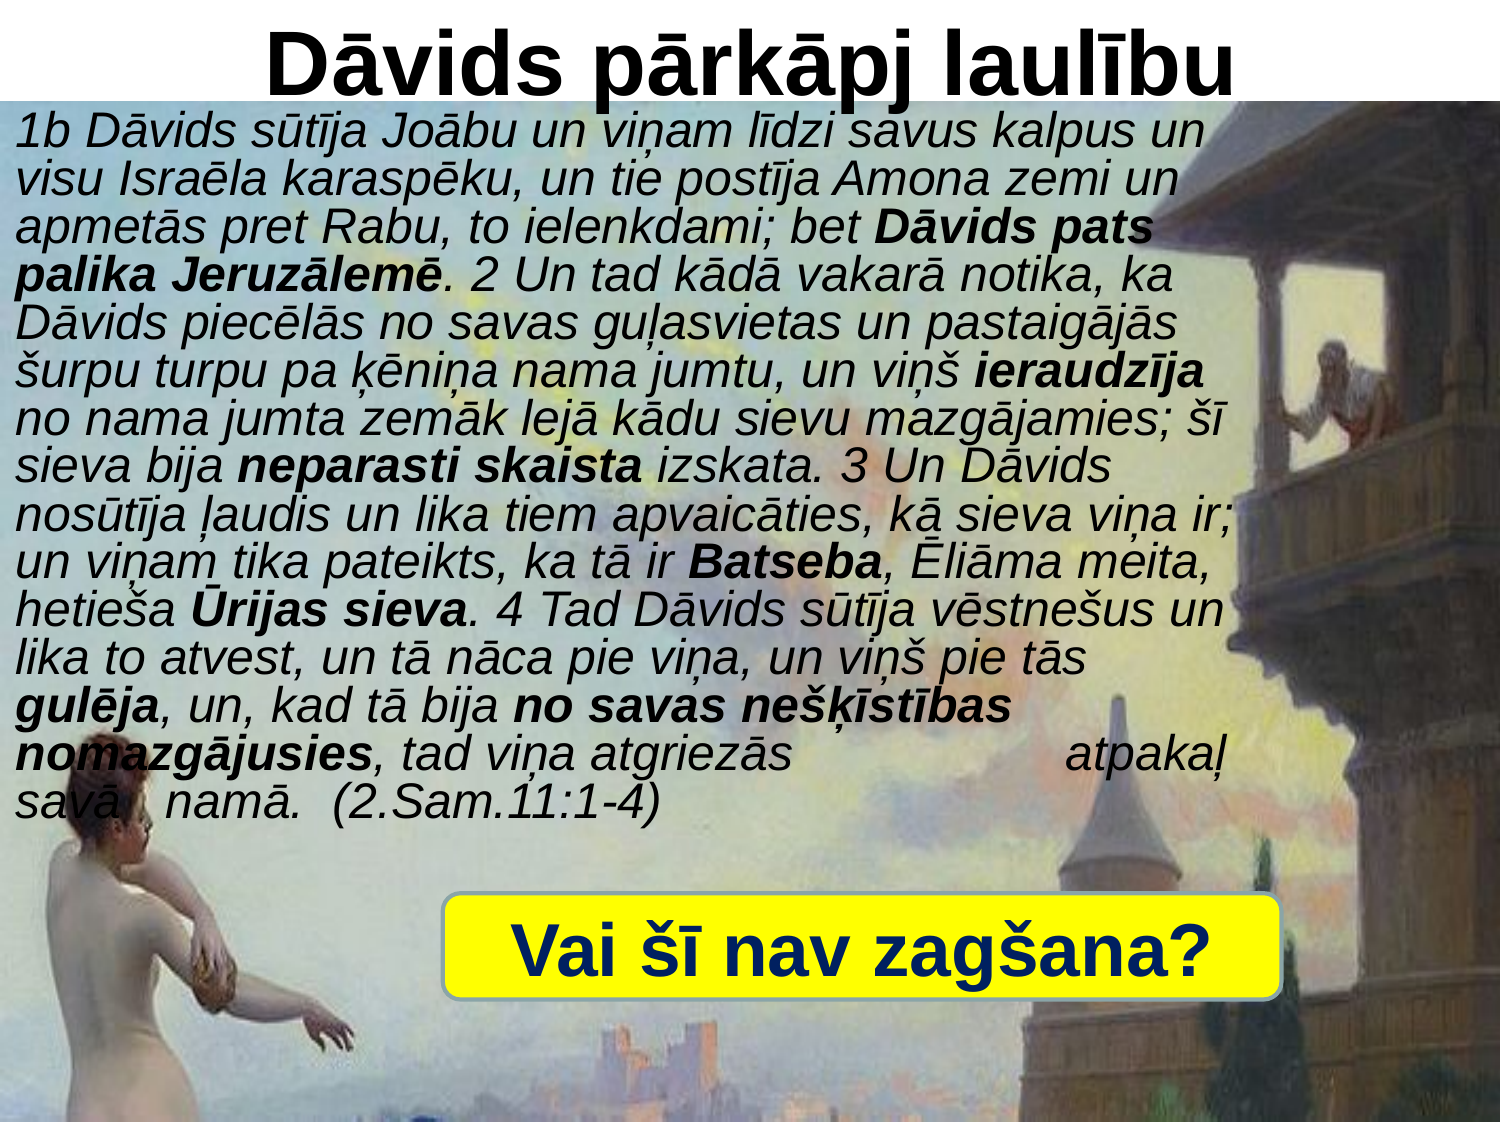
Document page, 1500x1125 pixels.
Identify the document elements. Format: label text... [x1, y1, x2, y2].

title Dāvids pārkāpj laulību [76, 0, 1428, 100]
picture [0, 101, 1500, 1123]
